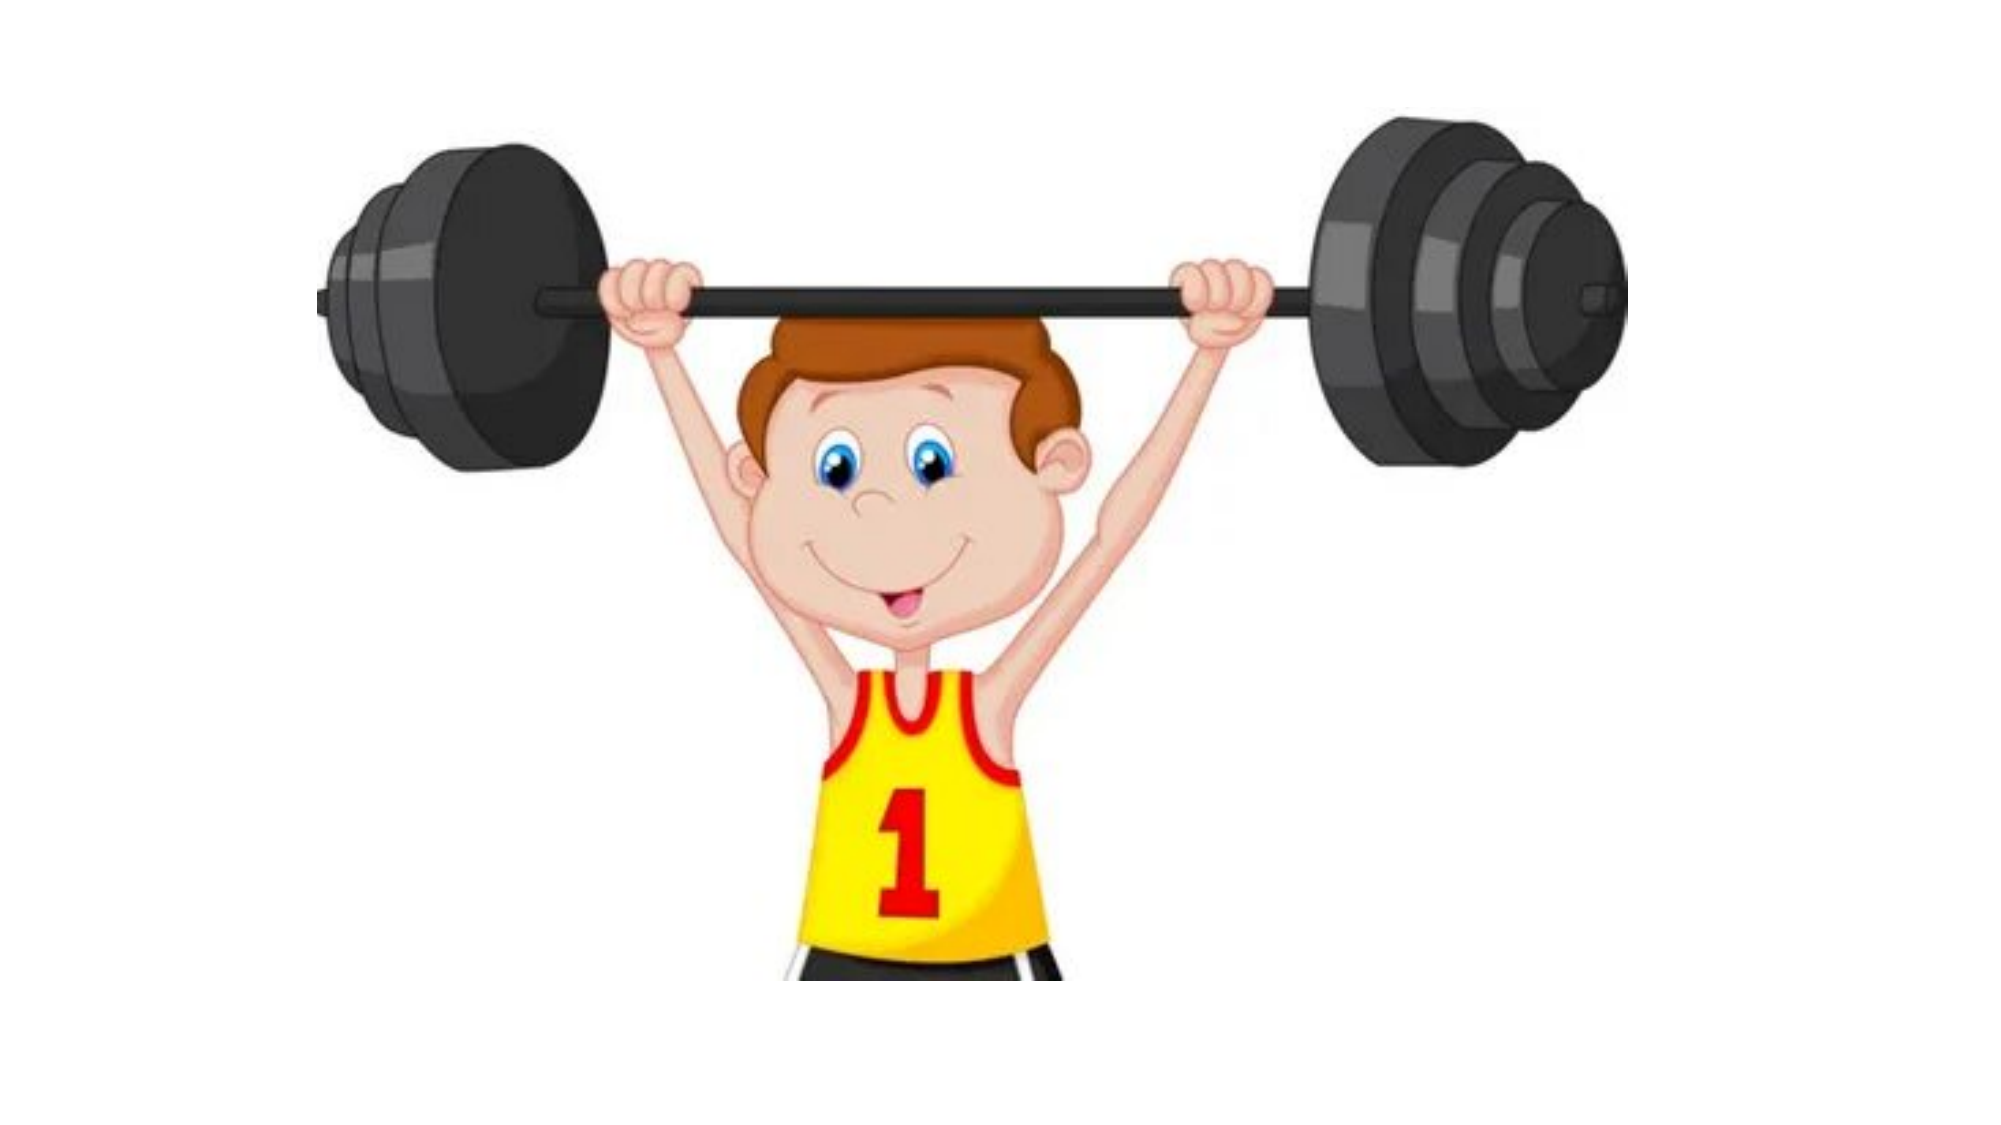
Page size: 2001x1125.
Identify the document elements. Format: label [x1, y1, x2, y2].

picture [317, 107, 1628, 981]
